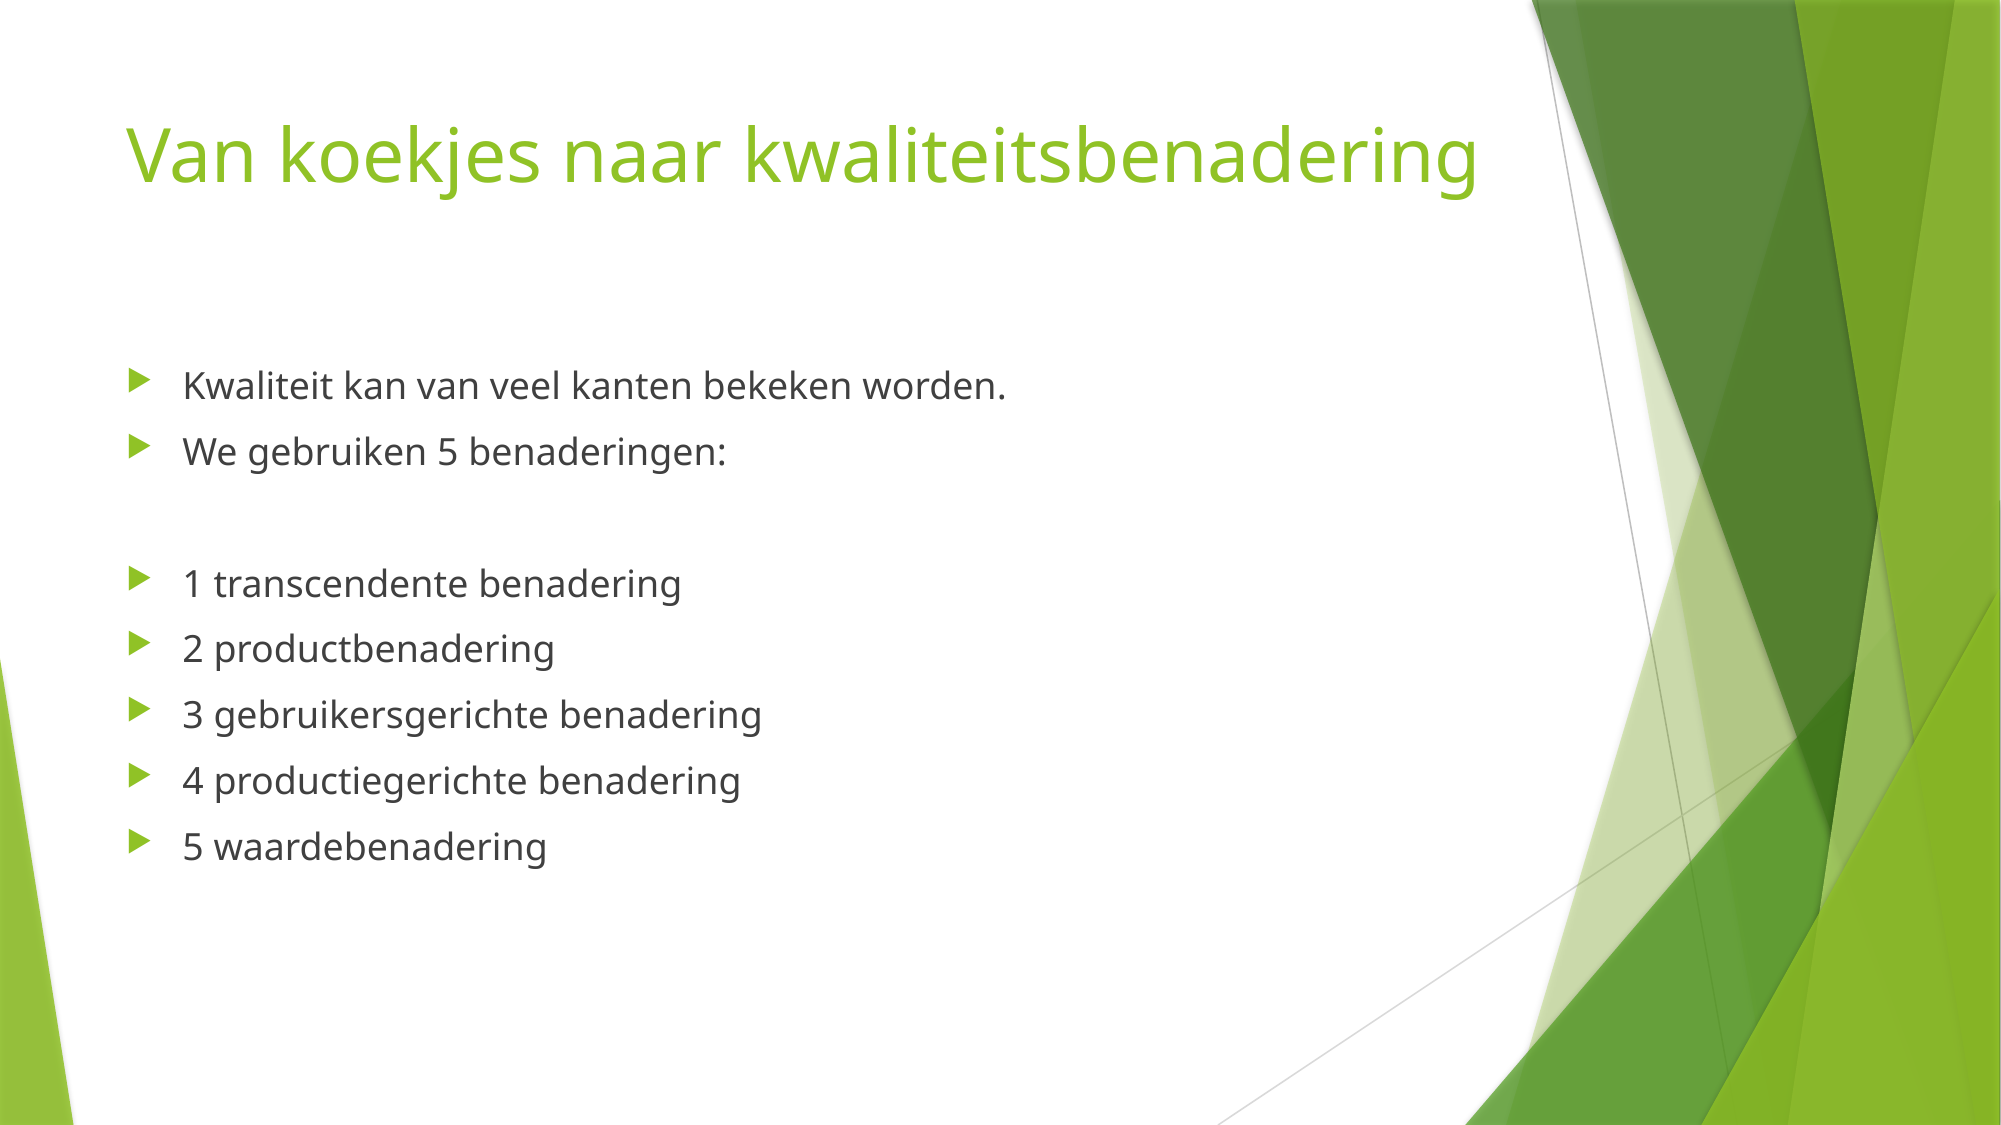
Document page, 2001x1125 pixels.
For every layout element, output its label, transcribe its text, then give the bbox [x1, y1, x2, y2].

list Kwaliteit kan van veel kanten bekeken worden. We gebruiken 5 benaderingen: 1 transcendente benadering 2 productbenadering 3 gebruikersgerichte benadering 4 productiegerichte benadering 5 waardebenadering [111, 354, 1522, 992]
title Van koekjes naar kwaliteitsbenadering [111, 99, 1522, 317]
